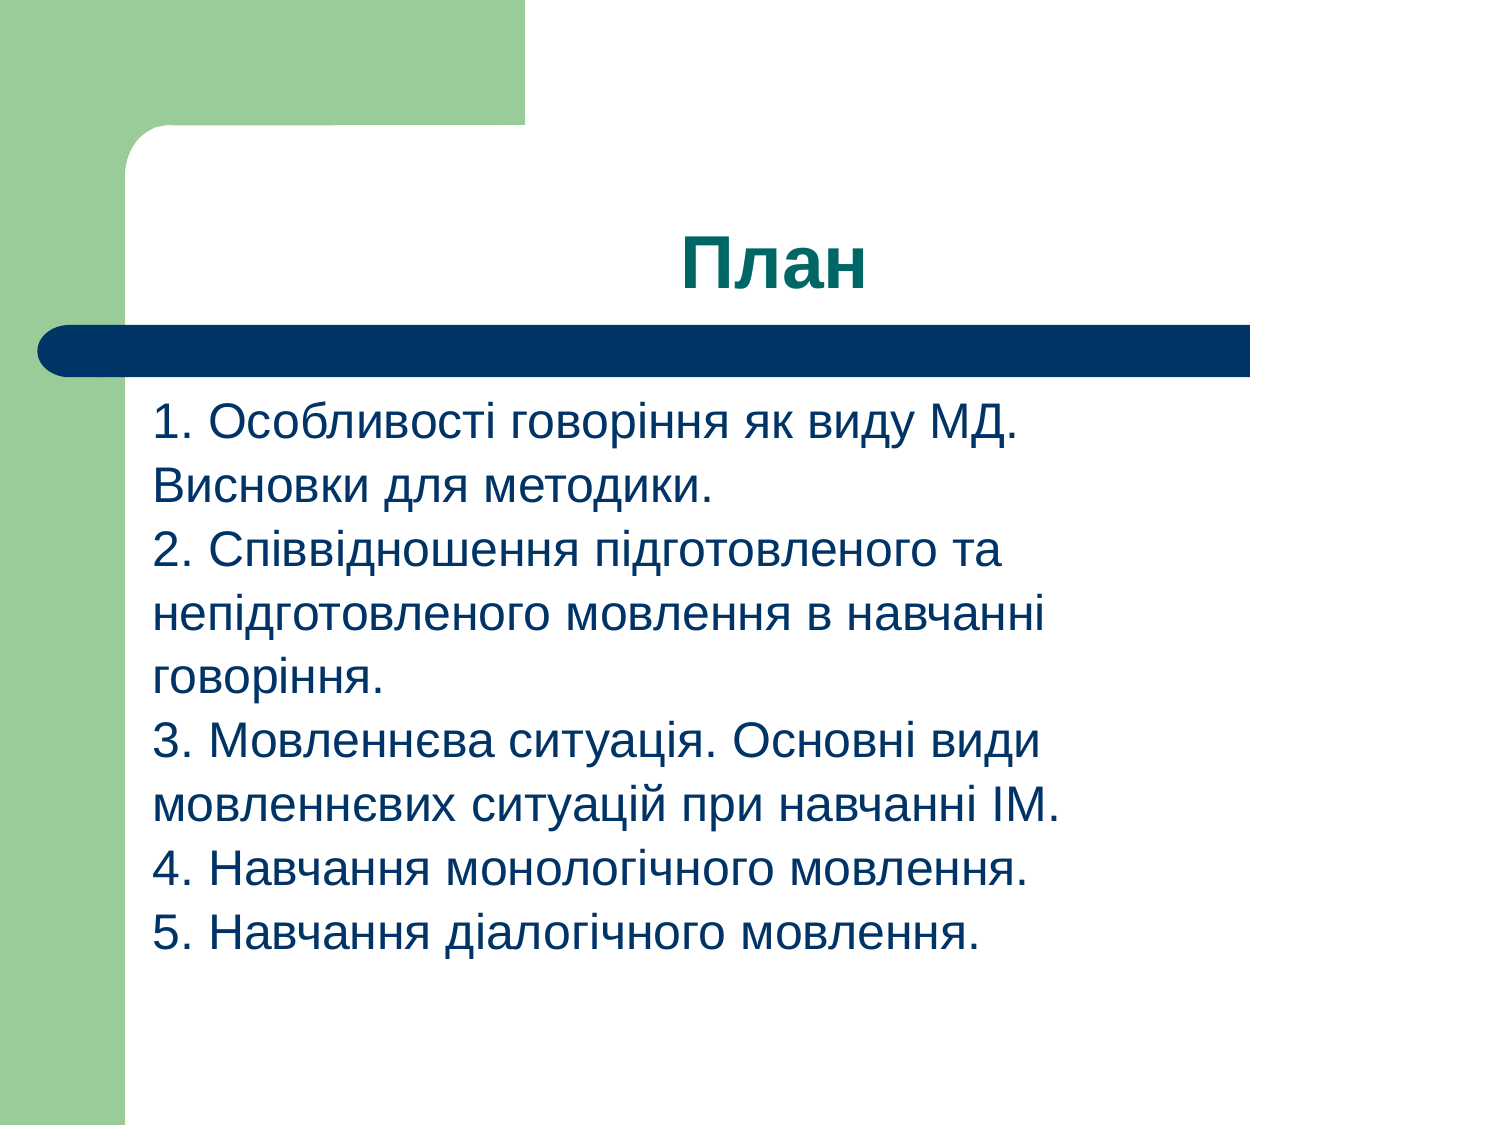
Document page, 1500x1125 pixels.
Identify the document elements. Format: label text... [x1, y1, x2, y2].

list 1. Особливості говоріння як виду МД. Висновки для методики. 2. Співвідношення підготовленого та непідготовленого мовлення в навчанні говоріння. 3. Мовленнєва ситуація. Основні види мовленнєвих ситуацій при навчанні ІМ. 4. Навчання монологічного мовлення. 5. Навчання діалогічного мовлення. [137, 387, 1400, 999]
title План [125, 125, 1425, 313]
